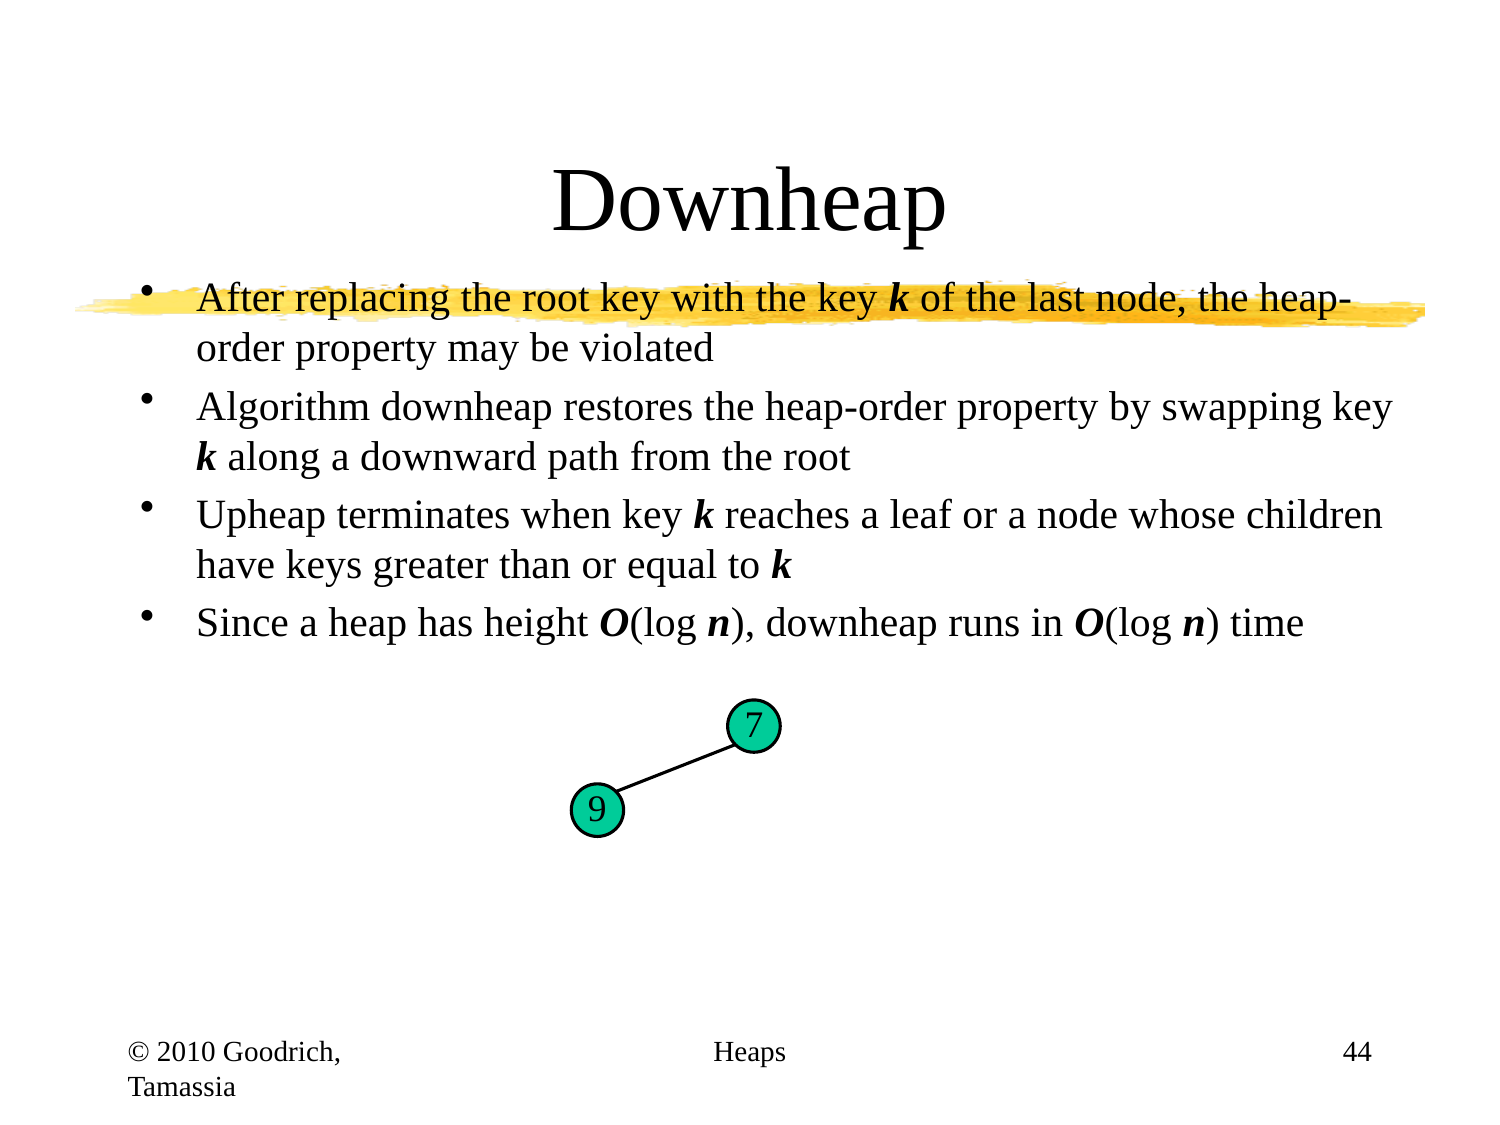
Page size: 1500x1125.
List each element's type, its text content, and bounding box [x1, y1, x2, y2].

text_box 7 [727, 699, 781, 753]
footer Heaps [512, 1024, 988, 1101]
text_box 9 [571, 783, 624, 837]
list After replacing the root key with the key k of the last node, the heap-order property may be violated Algorithm downheap restores the heap-order property by swapping key k along a downward path from the root Upheap terminates when key k reaches a leaf or a node whose children have keys greater than or equal to k Since a heap has height O(log n), downheap runs in O(log n) time [124, 262, 1438, 663]
slide_number 44 [1074, 1024, 1388, 1101]
picture [75, 274, 124, 338]
slide_number © 2010 Goodrich, Tamassia [112, 1024, 426, 1101]
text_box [615, 745, 736, 791]
title Downheap [112, 99, 1388, 288]
